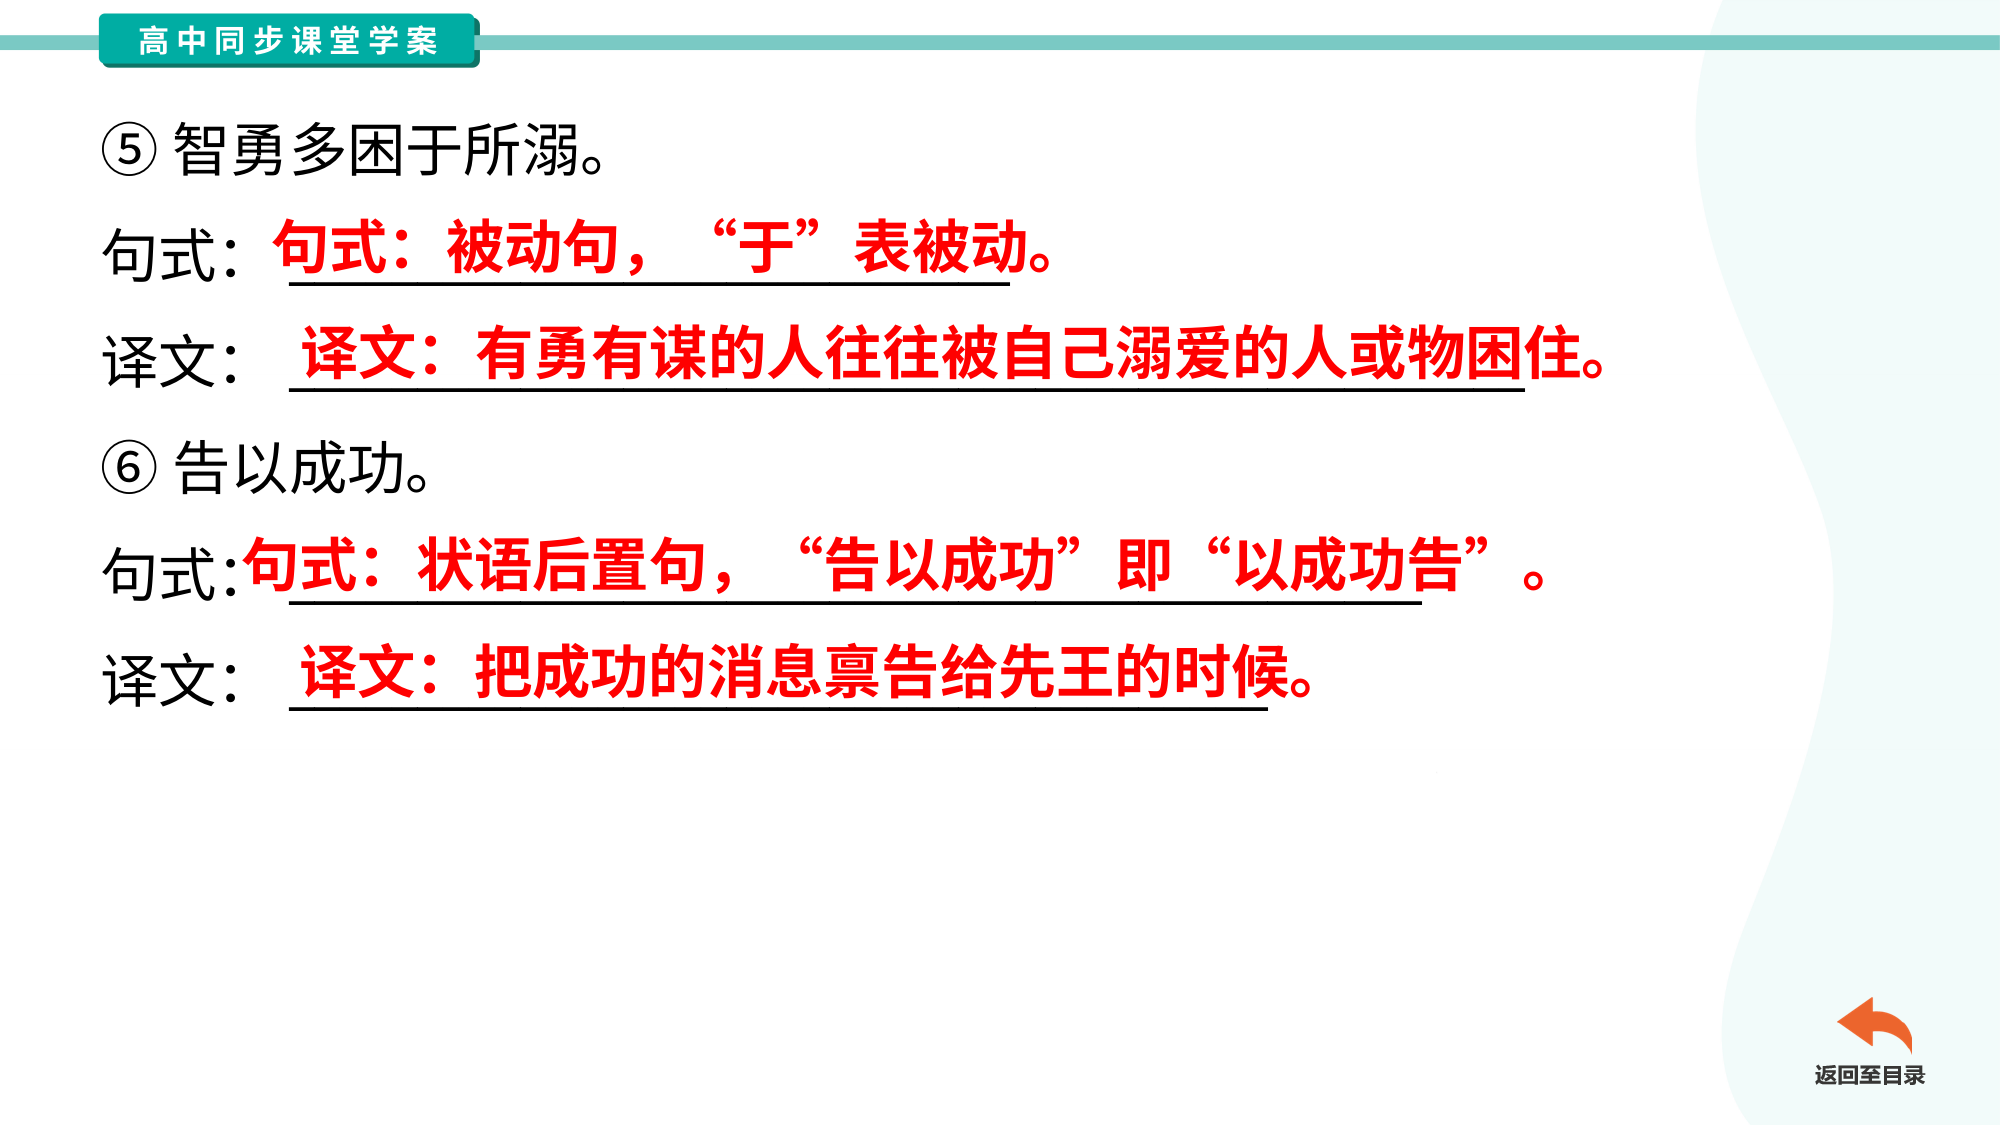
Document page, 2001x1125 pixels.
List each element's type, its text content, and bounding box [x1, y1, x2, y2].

text_box 译文：有勇有谋的人往往被自己溺爱的人或物困住。 [275, 283, 1666, 387]
text_box 句式：被动句，“于”表被动。 [277, 177, 1082, 280]
text_box 句式：状语后置句，“告以成功”即“以成功告”。 [275, 496, 1548, 599]
text_box 译文：把成功的消息禀告给先王的时候。 [275, 602, 1373, 705]
text_box ⑤智勇多困于所溺。 句式：____________________________ 译文：________________________________________________ ⑥告以成功。 句式：____________________________________________ 译文：______________________________________ [100, 76, 1899, 714]
picture [0, 0, 2000, 1125]
